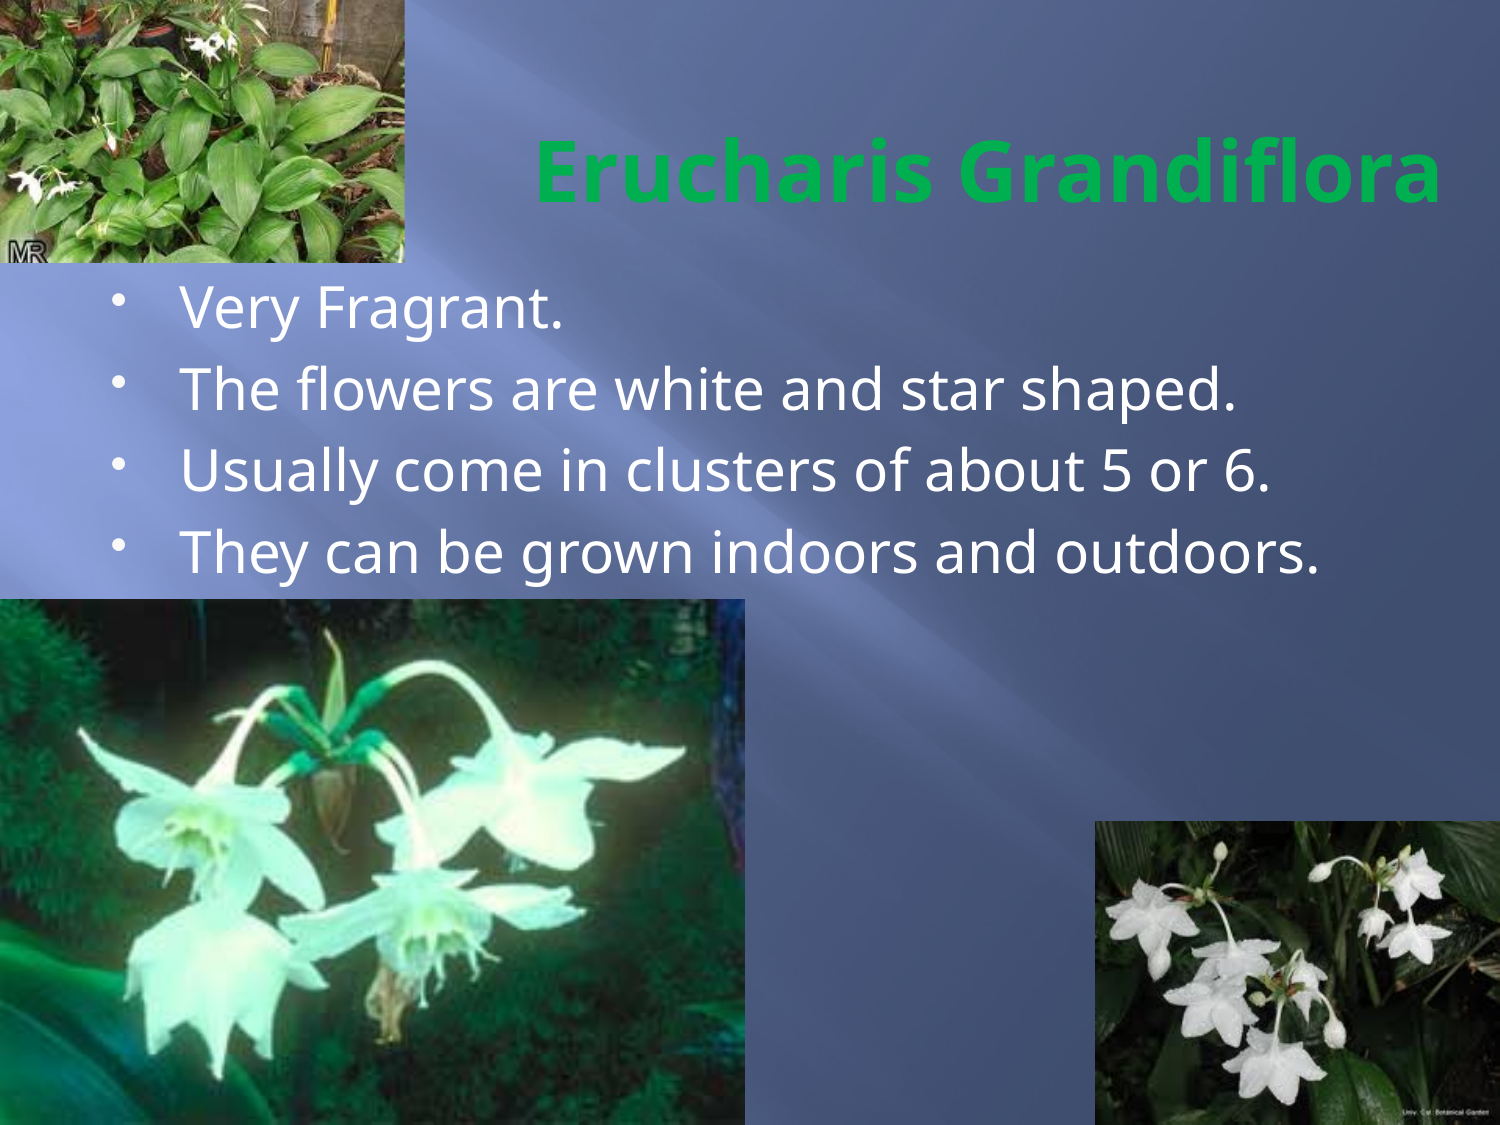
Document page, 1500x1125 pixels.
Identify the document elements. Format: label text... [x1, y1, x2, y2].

picture [0, 599, 745, 1125]
picture [0, 0, 405, 263]
list Very Fragrant. The flowers are white and star shaped. Usually come in clusters of about 5 or 6. They can be grown indoors and outdoors. [75, 262, 1425, 1035]
picture [1095, 821, 1500, 1125]
title Erucharis Grandiflora [449, 75, 1500, 263]
